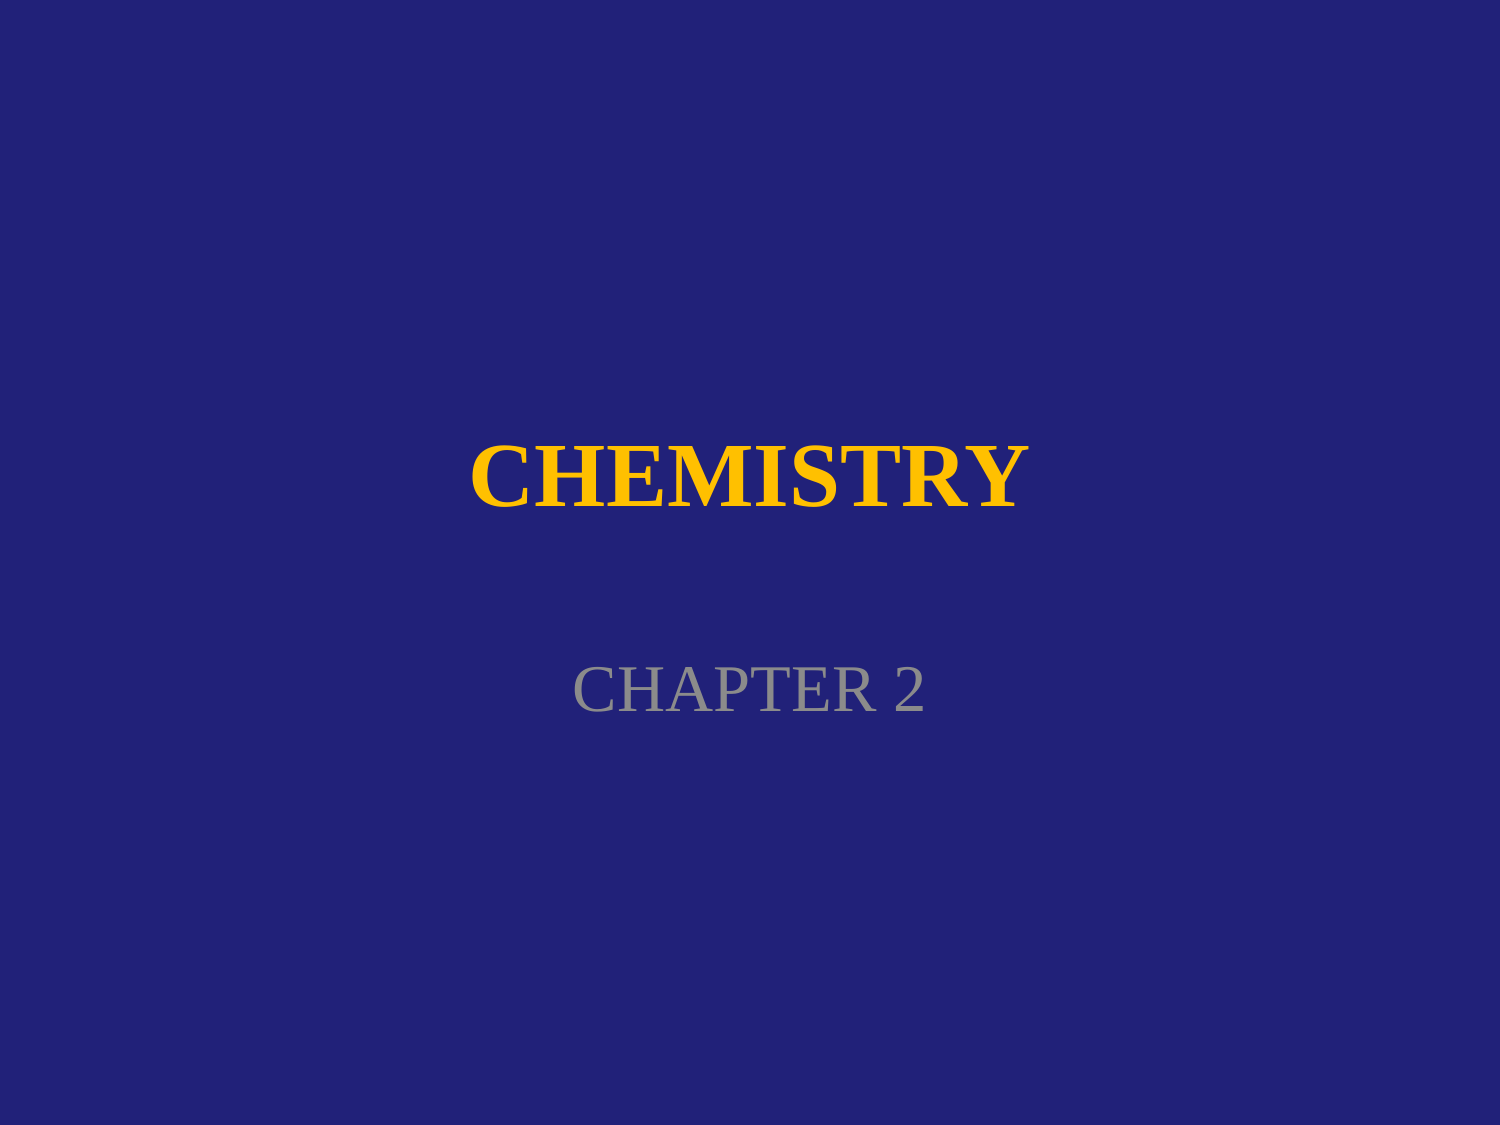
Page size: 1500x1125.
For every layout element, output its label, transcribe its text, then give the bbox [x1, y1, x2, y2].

title CHEMISTRY [112, 349, 1388, 591]
subtitle CHAPTER 2 [225, 637, 1275, 925]
